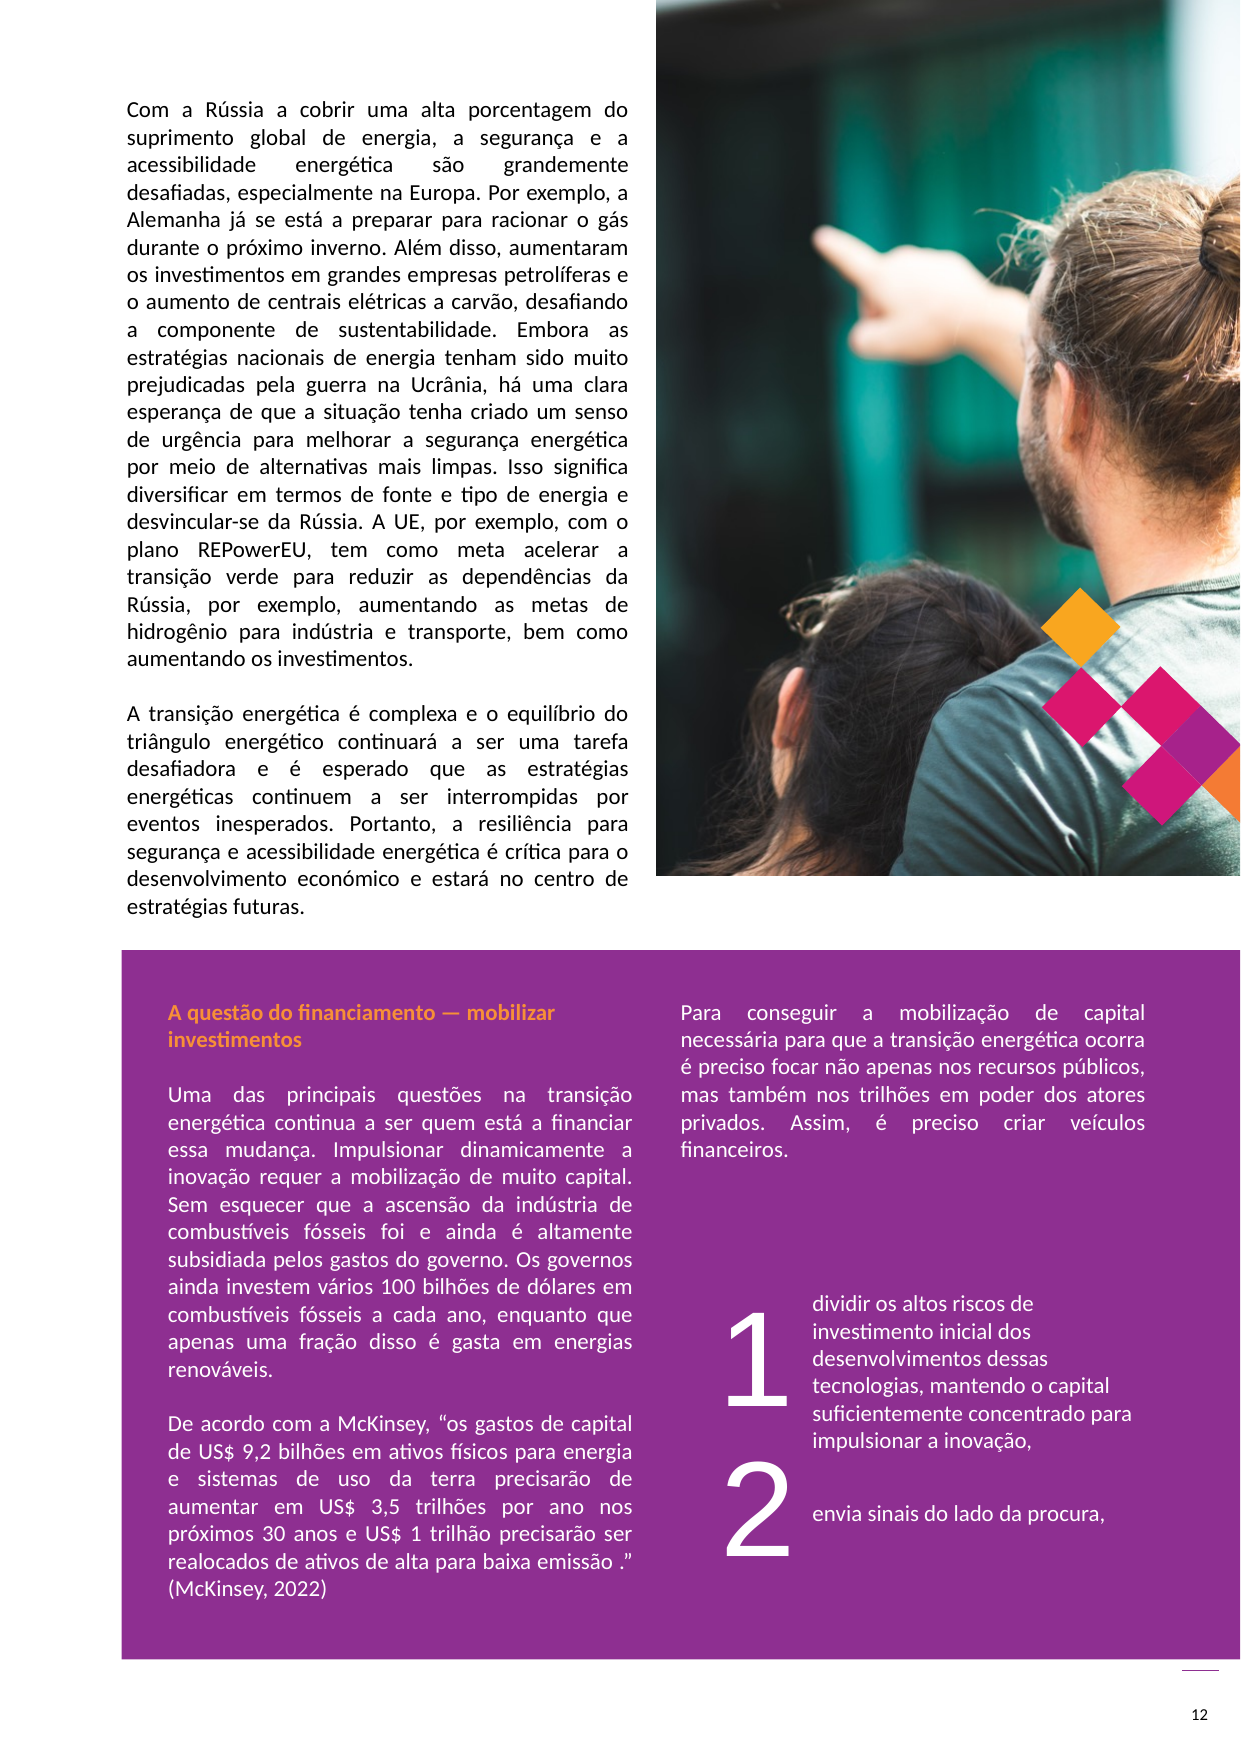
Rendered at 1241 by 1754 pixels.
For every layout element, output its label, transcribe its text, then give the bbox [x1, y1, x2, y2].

text_box dividir os altos riscos de investimento inicial dos desenvolvimentos dessas tecnologias, mantendo o capital suficientemente concentrado para impulsionar a inovação, [797, 1281, 1152, 1391]
text_box Com a Rússia a cobrir uma alta porcentagem do suprimento global de energia, a segurança e a acessibilidade energética são grandemente desafiadas, especialmente na Europa. Por exemplo, a Alemanha já se está a preparar para racionar o gás durante o próximo inverno. Além disso, aumentaram os investimentos em grandes empresas petrolíferas e o aumento de centrais elétricas a carvão, desafiando a componente de sustentabilidade. Embora as estratégias nacionais de energia tenham sido muito prejudicadas pela guerra na Ucrânia, há uma clara esperança de que a situação tenha criado um senso de urgência para melhorar a segurança energética por meio de alternativas mais limpas. Isso significa diversificar em termos de fonte e tipo de energia e desvincular-se da Rússia. A UE, por exemplo, com o plano REPowerEU, tem como meta acelerar a transição verde para reduzir as dependências da Rússia, por exemplo, aumentando as metas de hidrogênio para indústria e transporte, bem como aumentando os investimentos. A transição energética é complexa e o equilíbrio do triângulo energético continuará a ser uma tarefa desafiadora e é esperado que as estratégias energéticas continuem a ser interrompidas por eventos inesperados. Portanto, a resiliência para segurança e acessibilidade energética é crítica para o desenvolvimento económico e estará no centro de estratégias futuras. [112, 87, 645, 819]
text_box A questão do financiamento — mobilizar investimentos Uma das principais questões na transição energética continua a ser quem está a financiar essa mudança. Impulsionar dinamicamente a inovação requer a mobilização de muito capital. Sem esquecer que a ascensão da indústria de combustíveis fósseis foi e ainda é altamente subsidiada pelos gastos do governo. Os governos ainda investem vários 100 bilhões de dólares em combustíveis fósseis a cada ano, enquanto que apenas uma fração disso é gasta em energias renováveis. De acordo com a McKinsey, “os gastos de capital de US$ 9,2 bilhões em ativos físicos para energia e sistemas de uso da terra precisarão de aumentar em US$ 3,5 trilhões por ano nos próximos 30 anos e US$ 1 trilhão precisarão ser realocados de ativos de alta para baixa emissão .” (McKinsey, 2022) Para conseguir a mobilização de capital necessária para que a transição energética ocorra é preciso focar não apenas nos recursos públicos, mas também nos trilhões em poder dos atores privados. Assim, é preciso criar veículos financeiros. [153, 989, 1161, 1623]
text_box 2 [705, 1414, 813, 1592]
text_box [1041, 599, 1241, 814]
text_box envia sinais do lado da procura, [813, 1491, 1152, 1575]
text_box 1 [703, 1264, 811, 1442]
text_box [121, 950, 1241, 1660]
picture [656, 0, 1241, 876]
slide_number 162 [1170, 1692, 1229, 1736]
